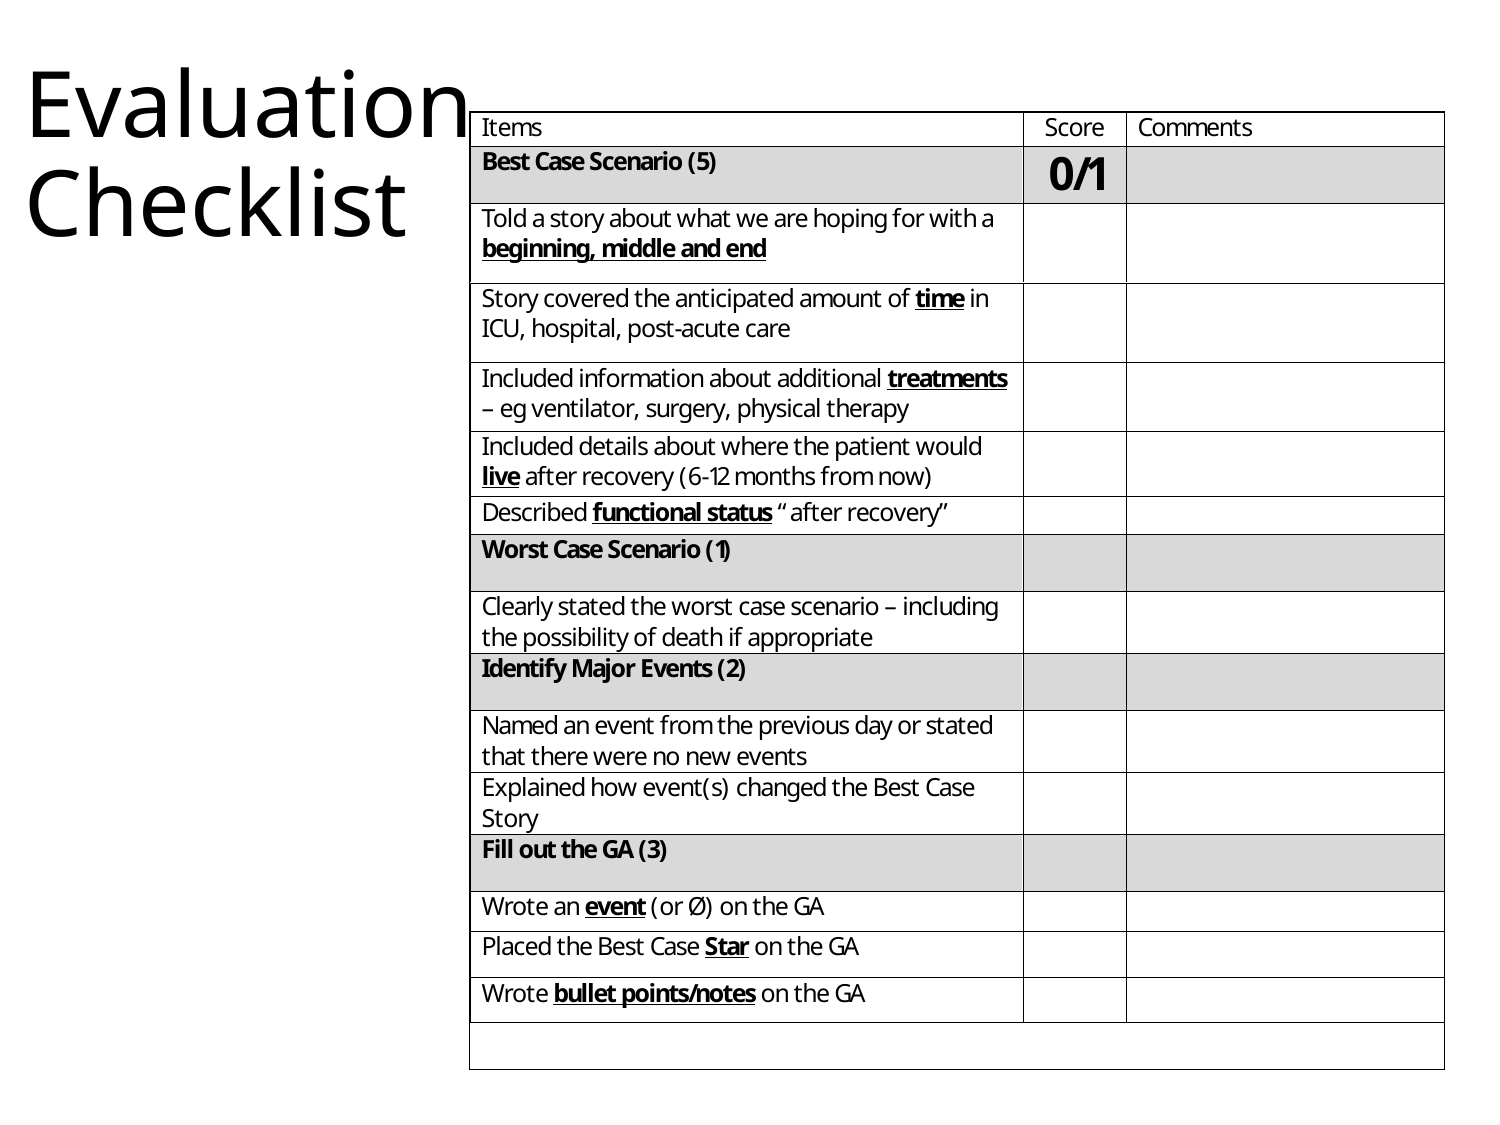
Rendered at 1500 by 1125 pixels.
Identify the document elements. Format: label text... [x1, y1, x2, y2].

title Evaluation Checklist [9, 48, 1303, 266]
picture [469, 111, 1445, 1070]
